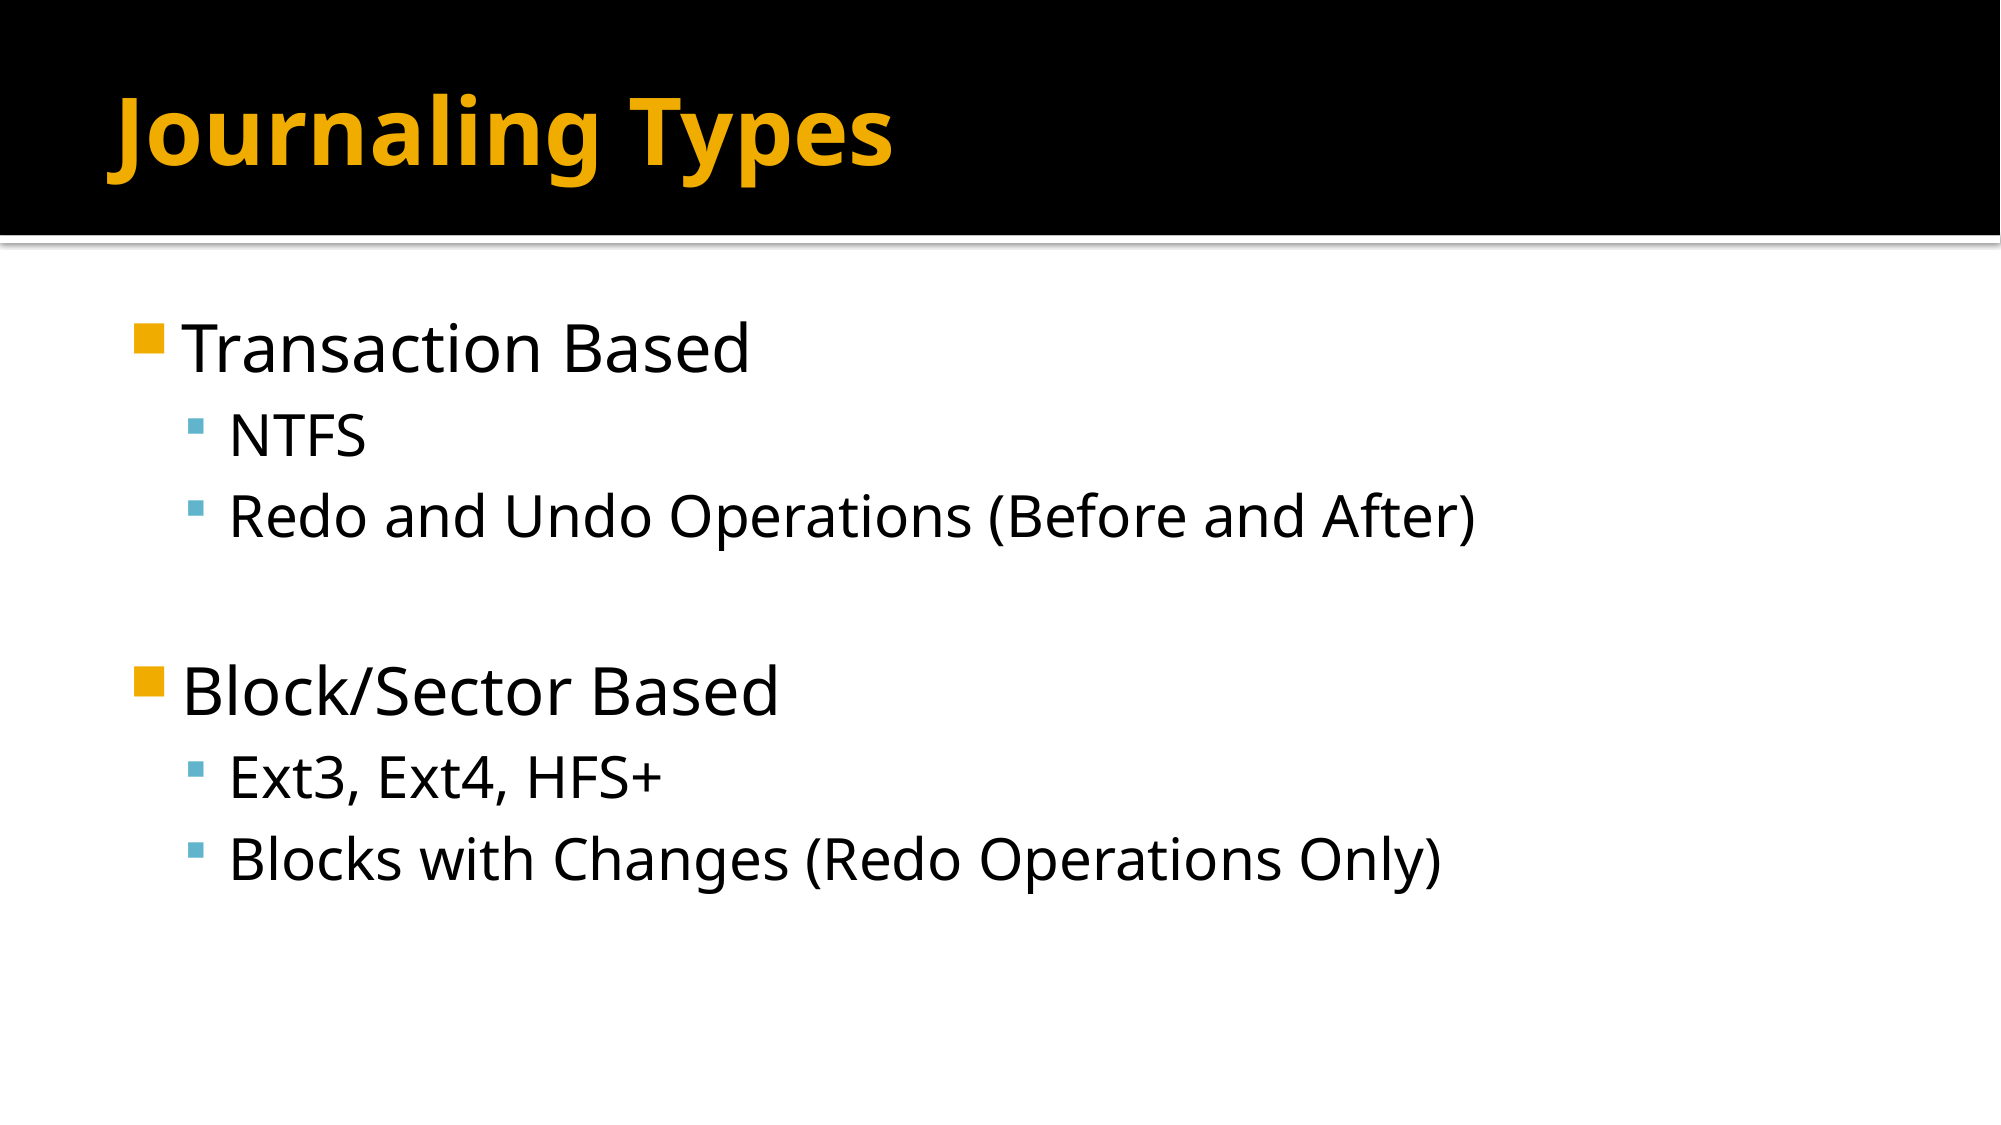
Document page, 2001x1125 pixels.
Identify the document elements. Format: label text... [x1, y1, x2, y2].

list Transaction Based NTFS Redo and Undo Operations (Before and After) Block/Sector Based Ext3, Ext4, HFS+ Blocks with Changes (Redo Operations Only) [99, 291, 1900, 1050]
title Journaling Types [99, 25, 1900, 231]
